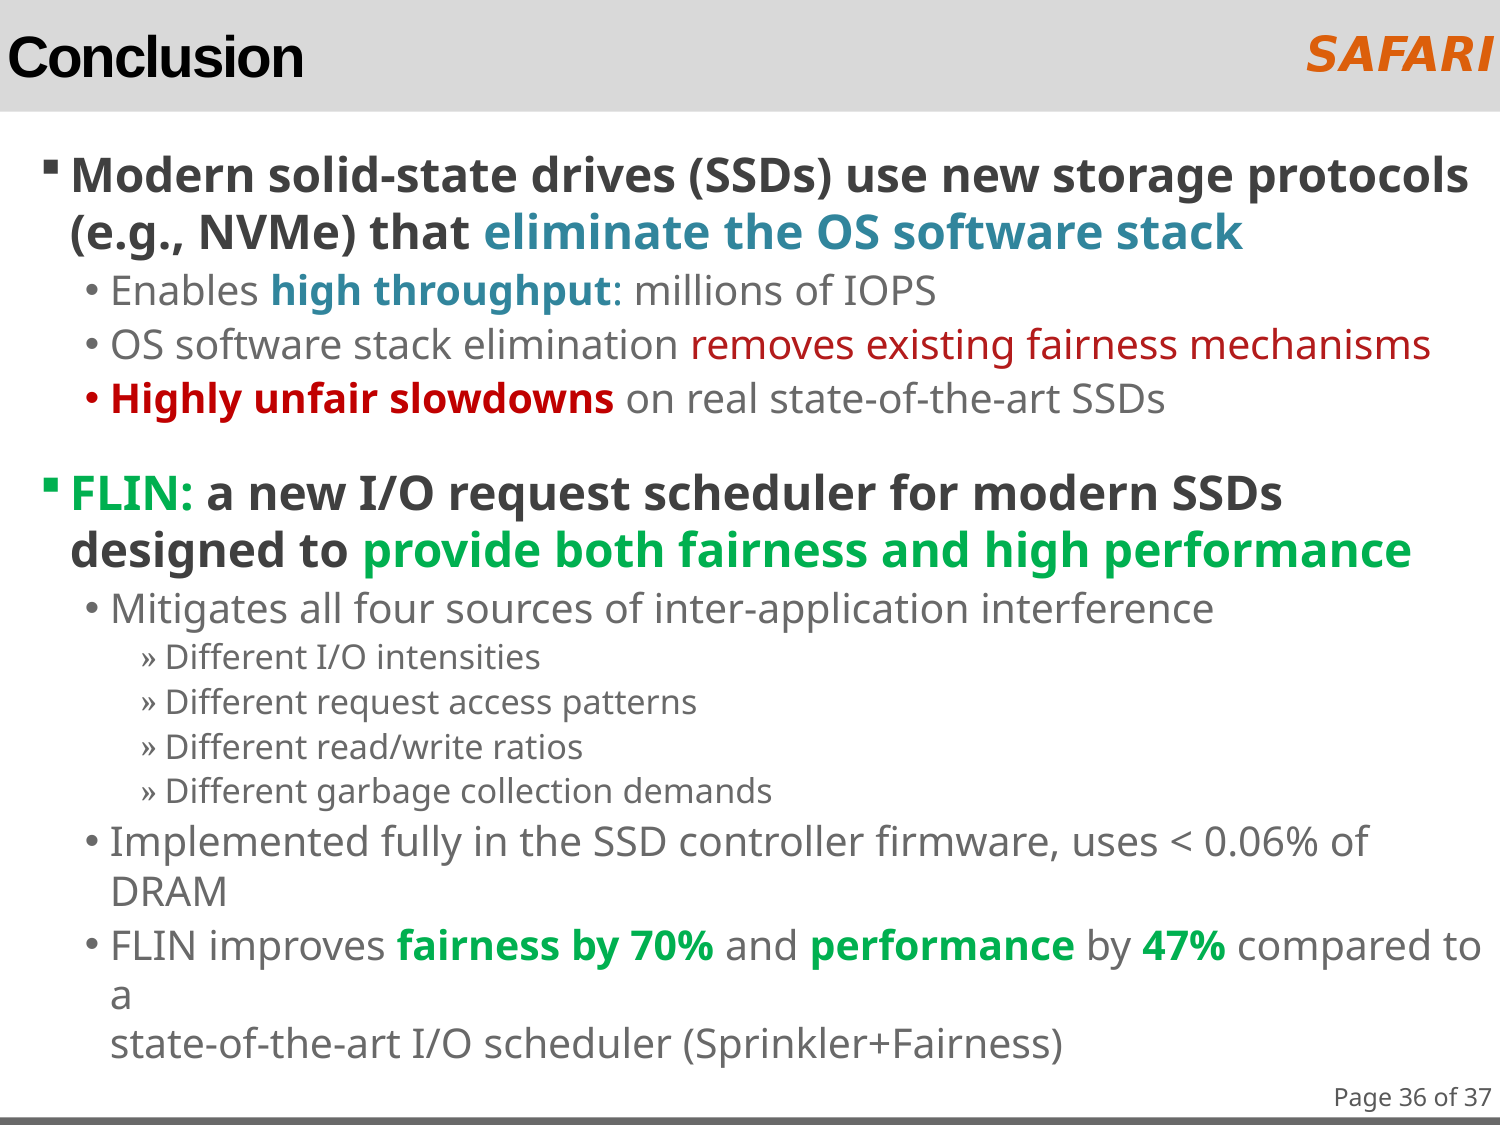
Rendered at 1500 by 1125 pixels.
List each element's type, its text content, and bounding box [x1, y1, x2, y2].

slide_number Page 36 of 37 [1275, 1079, 1500, 1118]
list Modern solid-state drives (SSDs) use new storage protocols (e.g., NVMe) that eliminate the OS software stack Enables high throughput: millions of IOPS OS software stack elimination removes existing fairness mechanisms Highly unfair slowdowns on real state-of-the-art SSDs FLIN: a new I/O request scheduler for modern SSDs designed to provide both fairness and high performance Mitigates all four sources of inter-application interference Different I/O intensities Different request access patterns Different read/write ratios Different garbage collection demands Implemented fully in the SSD controller firmware, uses < 0.06% of DRAM FLIN improves fairness by 70% and performance by 47% compared to a state-of-the-art I/O scheduler (Sprinkler+Fairness) [24, 137, 1500, 1103]
title Conclusion [0, 22, 1300, 94]
picture [1305, 26, 1500, 83]
